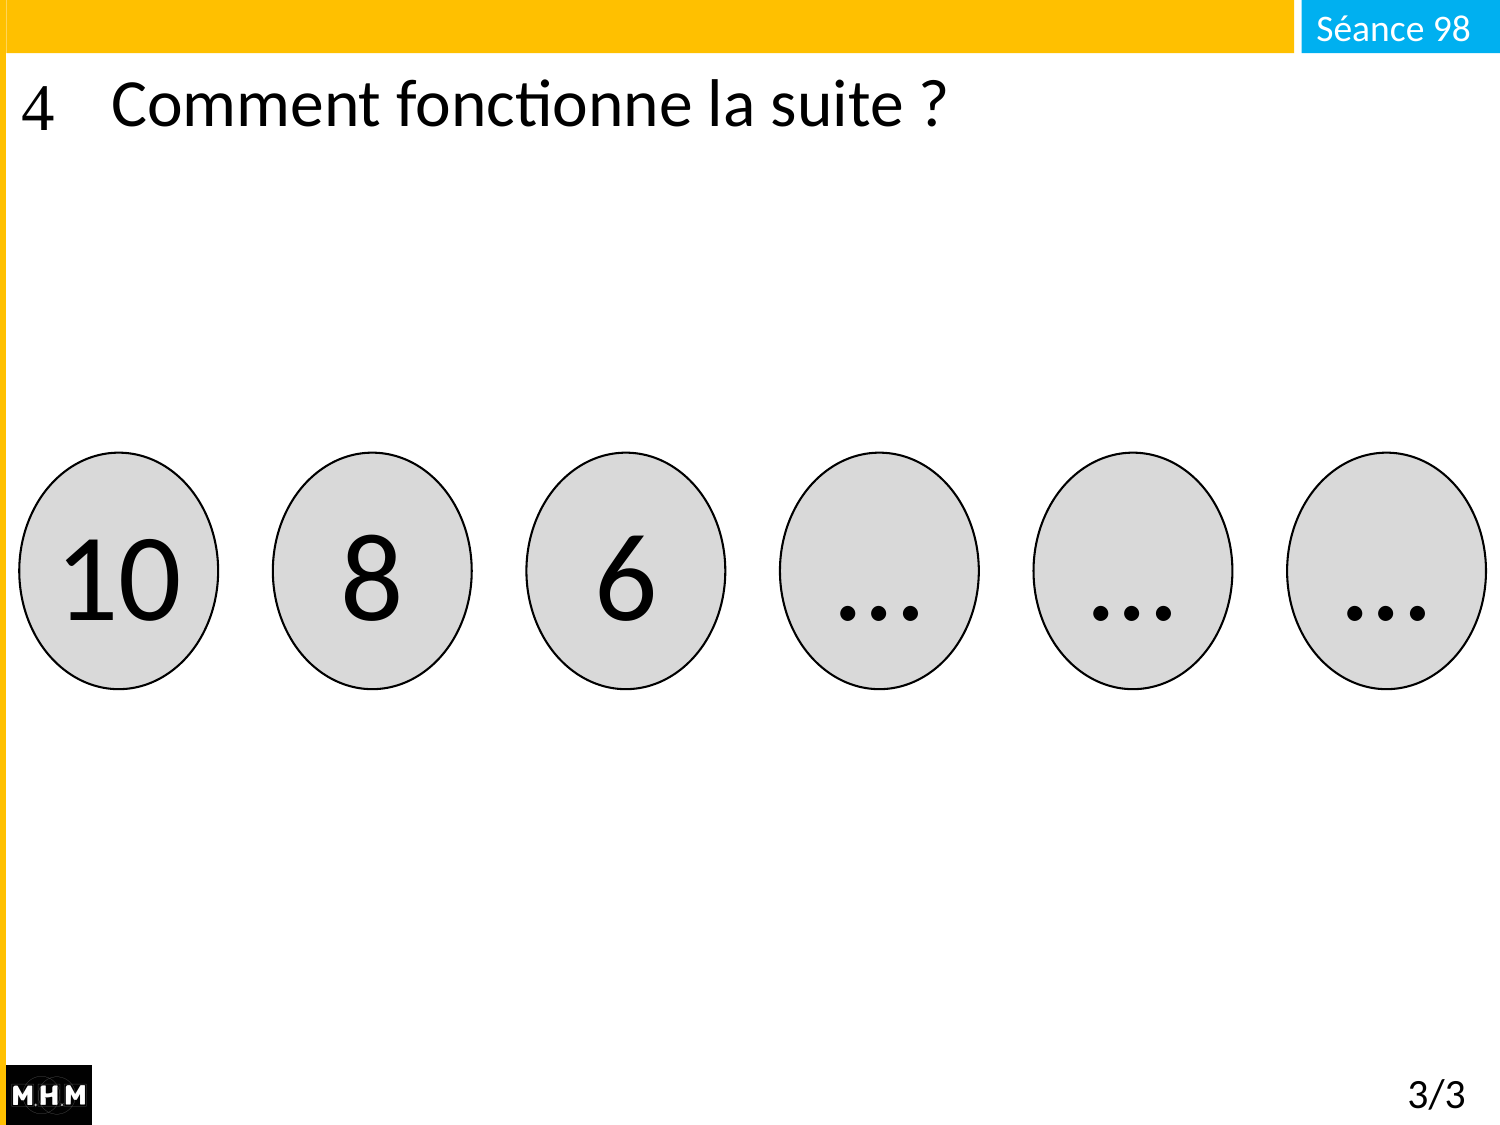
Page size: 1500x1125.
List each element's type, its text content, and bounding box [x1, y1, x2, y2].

picture [6, 1065, 92, 1125]
text_box … [1032, 451, 1234, 691]
text_box 10 [18, 451, 220, 691]
text_box 6 [525, 451, 727, 691]
text_box 8 [271, 451, 473, 691]
list 3/3 [1373, 1064, 1500, 1125]
text_box … [778, 451, 980, 691]
title Comment fonctionne la suite ? [96, 60, 1391, 149]
text_box … [1286, 451, 1488, 691]
